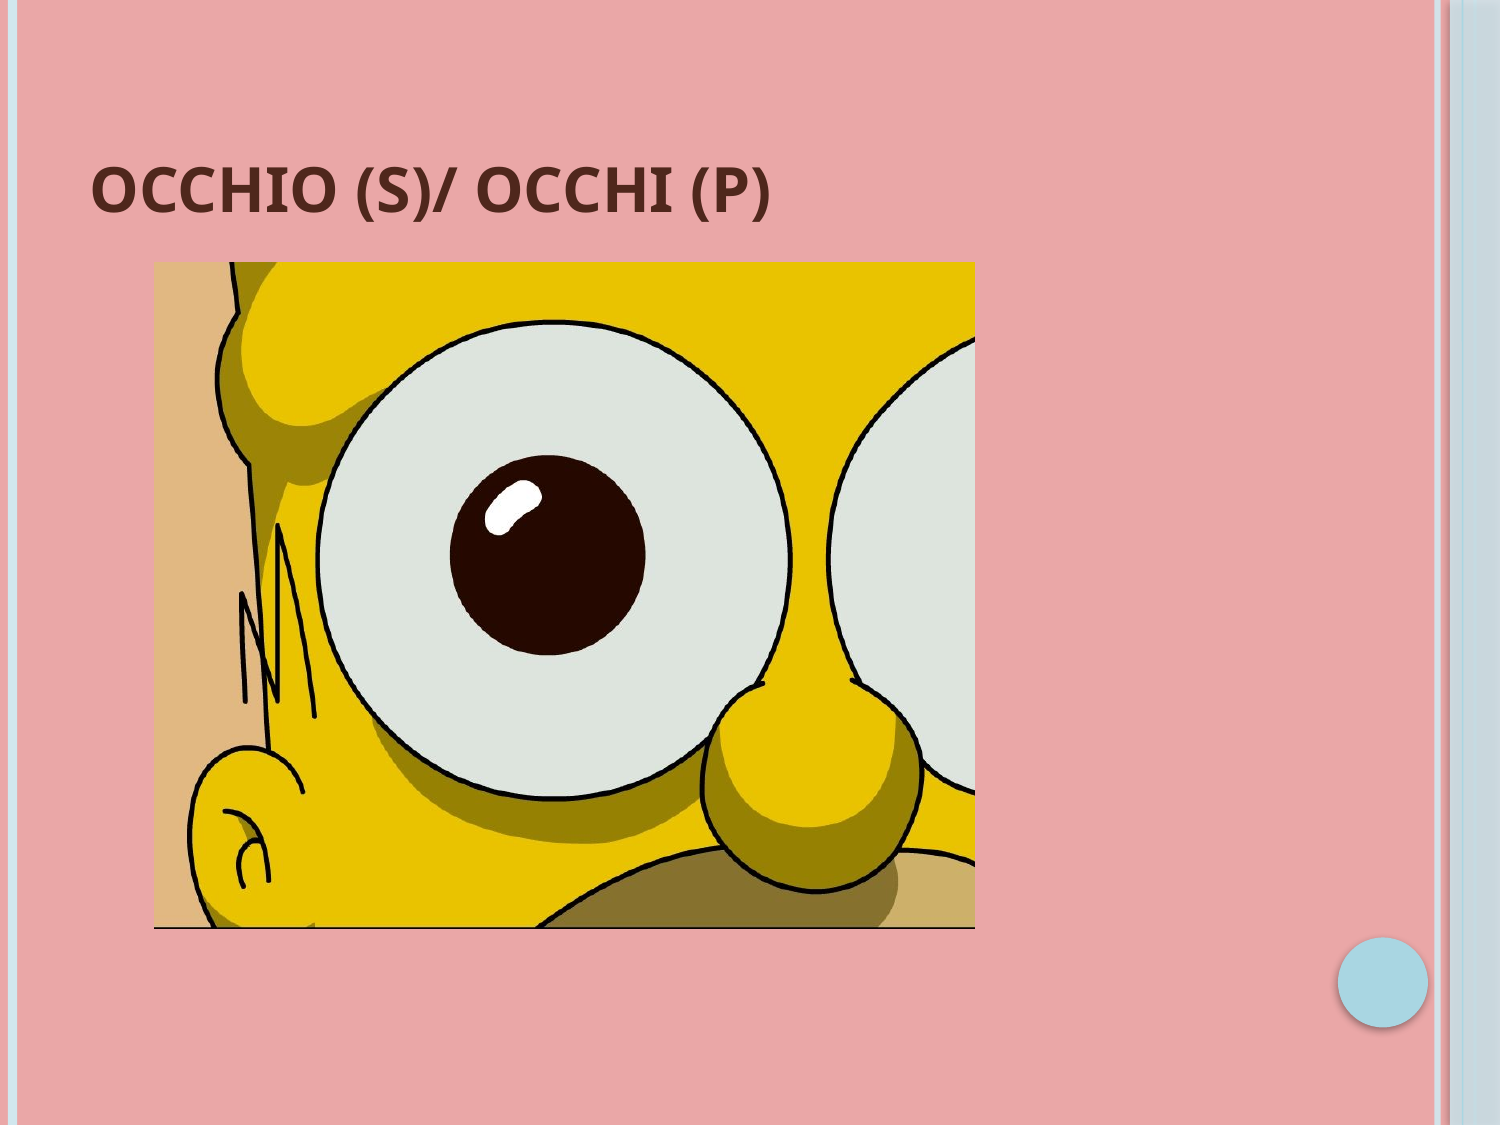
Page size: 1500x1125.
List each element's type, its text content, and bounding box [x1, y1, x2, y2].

title OCCHIO (S)/ OCCHI (p) [75, 45, 1300, 233]
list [153, 261, 975, 930]
